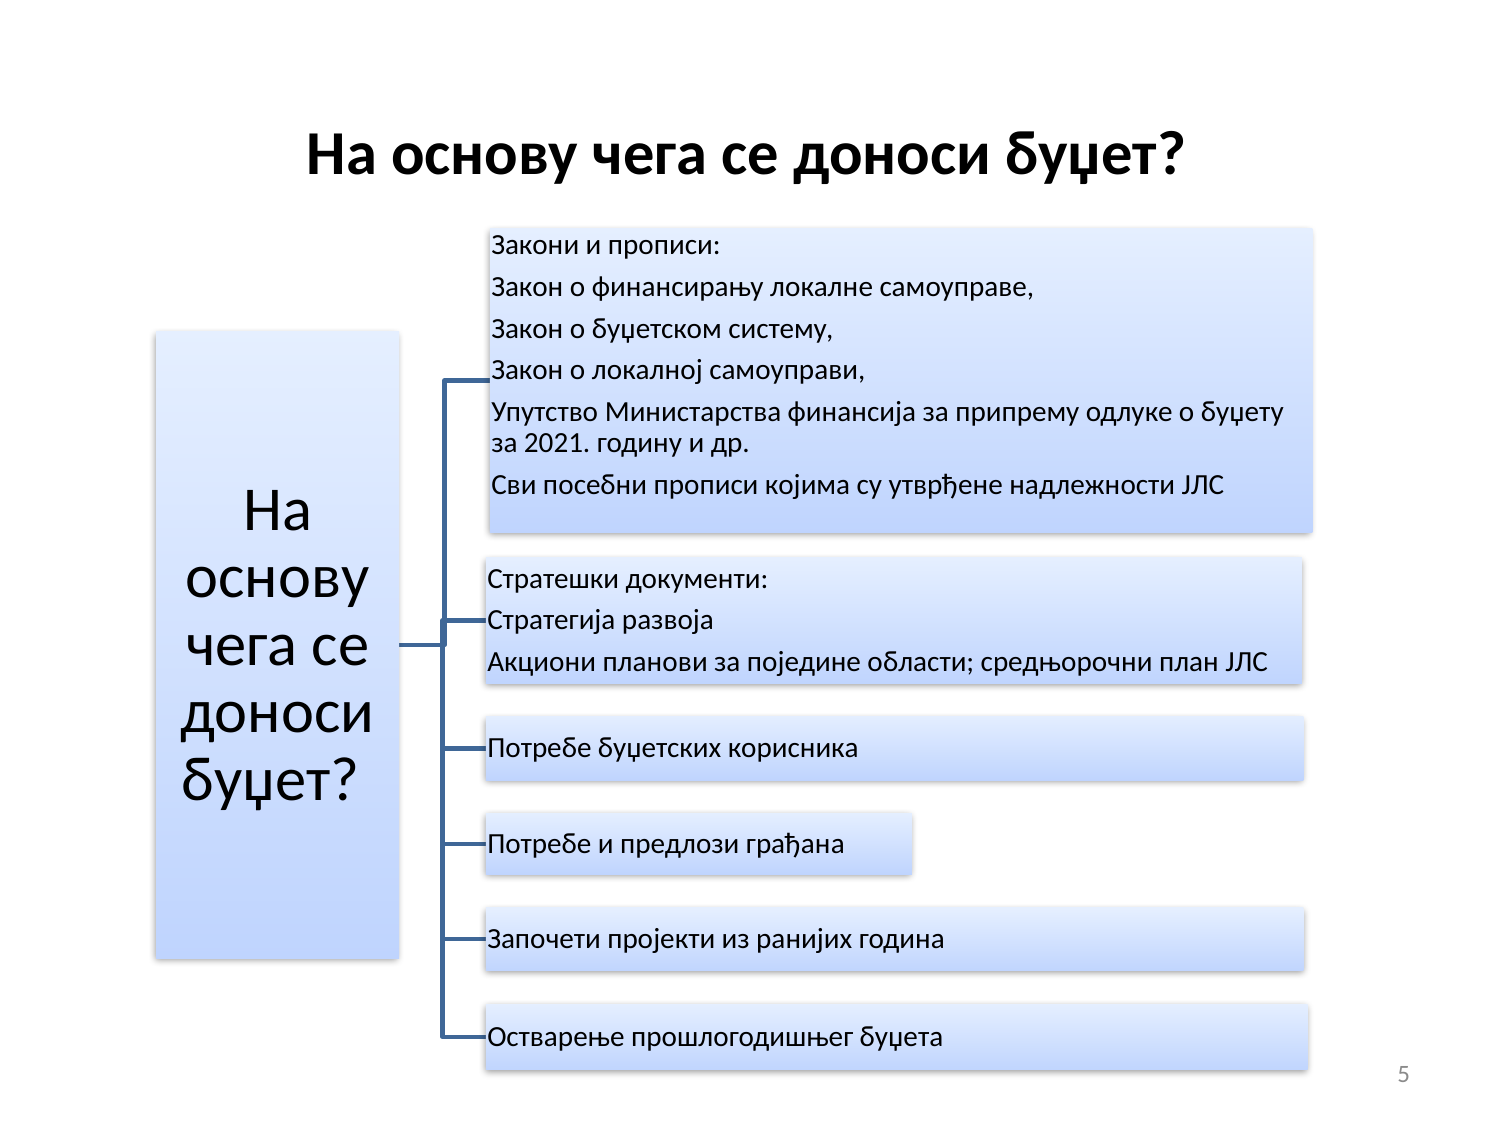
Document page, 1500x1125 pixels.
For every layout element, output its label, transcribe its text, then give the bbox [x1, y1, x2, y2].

slide_number 5 [1074, 1042, 1425, 1103]
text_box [88, 219, 1377, 1071]
title На основу чега се доноси буџет? [71, 80, 1422, 220]
